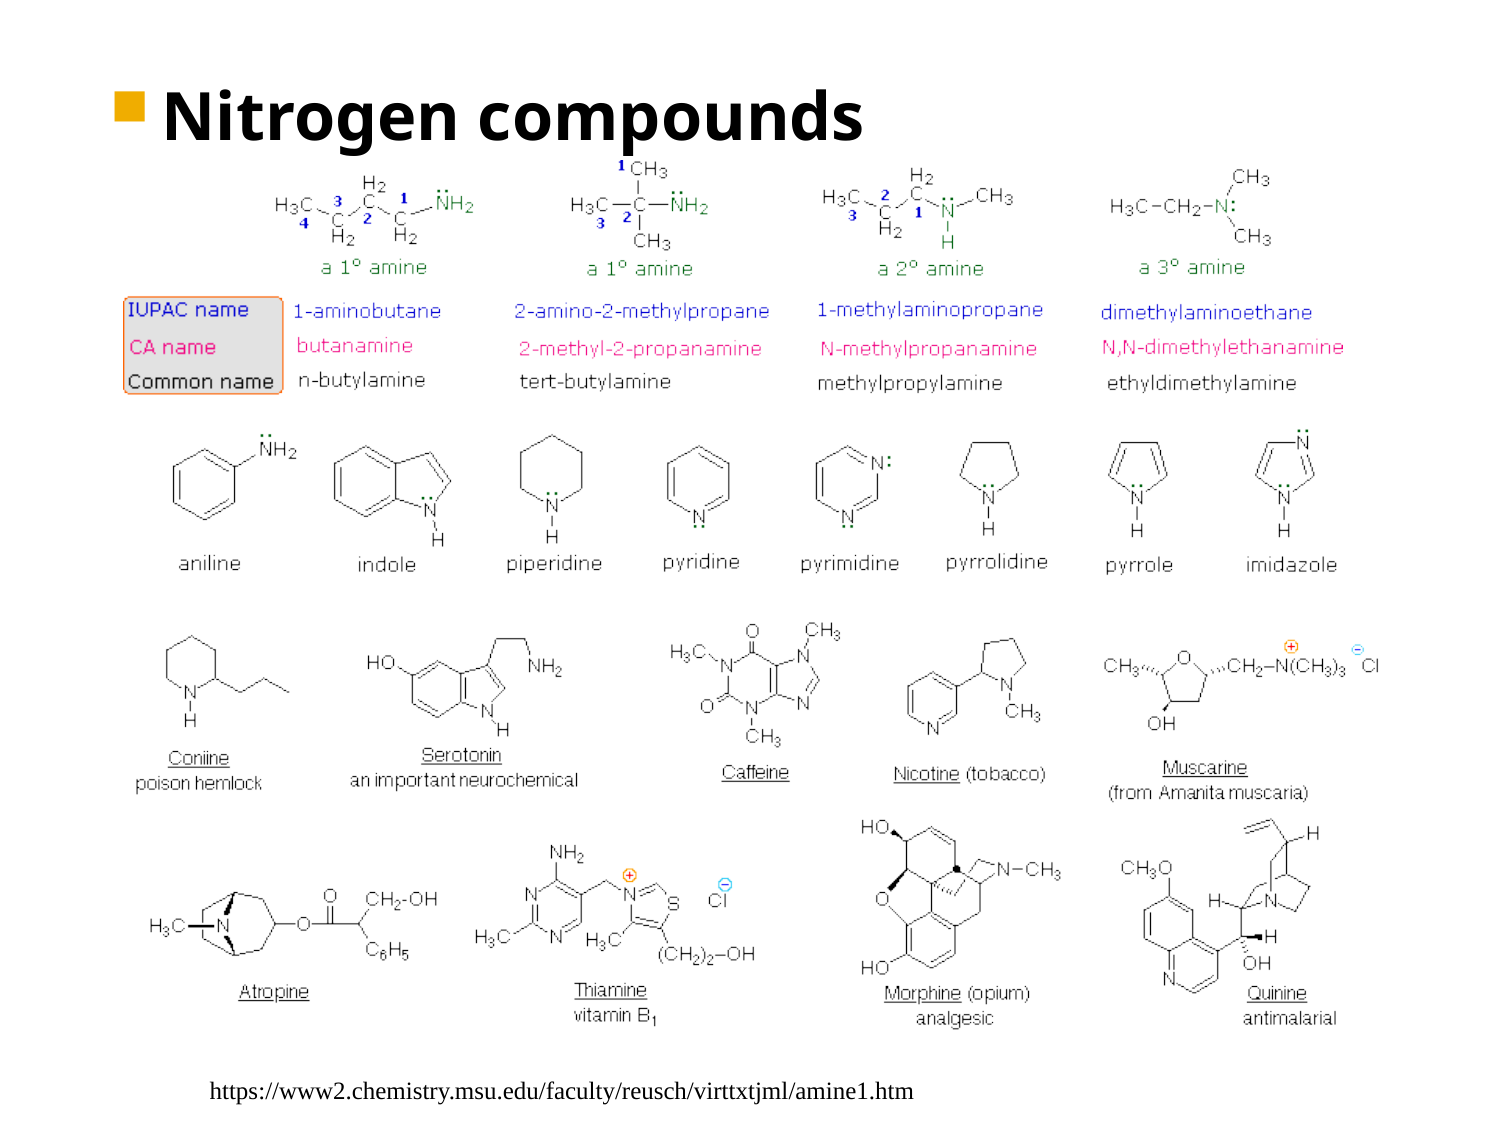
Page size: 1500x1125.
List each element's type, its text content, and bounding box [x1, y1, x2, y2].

picture [135, 621, 1383, 1033]
picture [123, 160, 1343, 580]
text_box Nitrogen compounds [74, 66, 1425, 1071]
text_box https://www2.chemistry.msu.edu/faculty/reusch/virttxtjml/amine1.htm [194, 1066, 1223, 1112]
